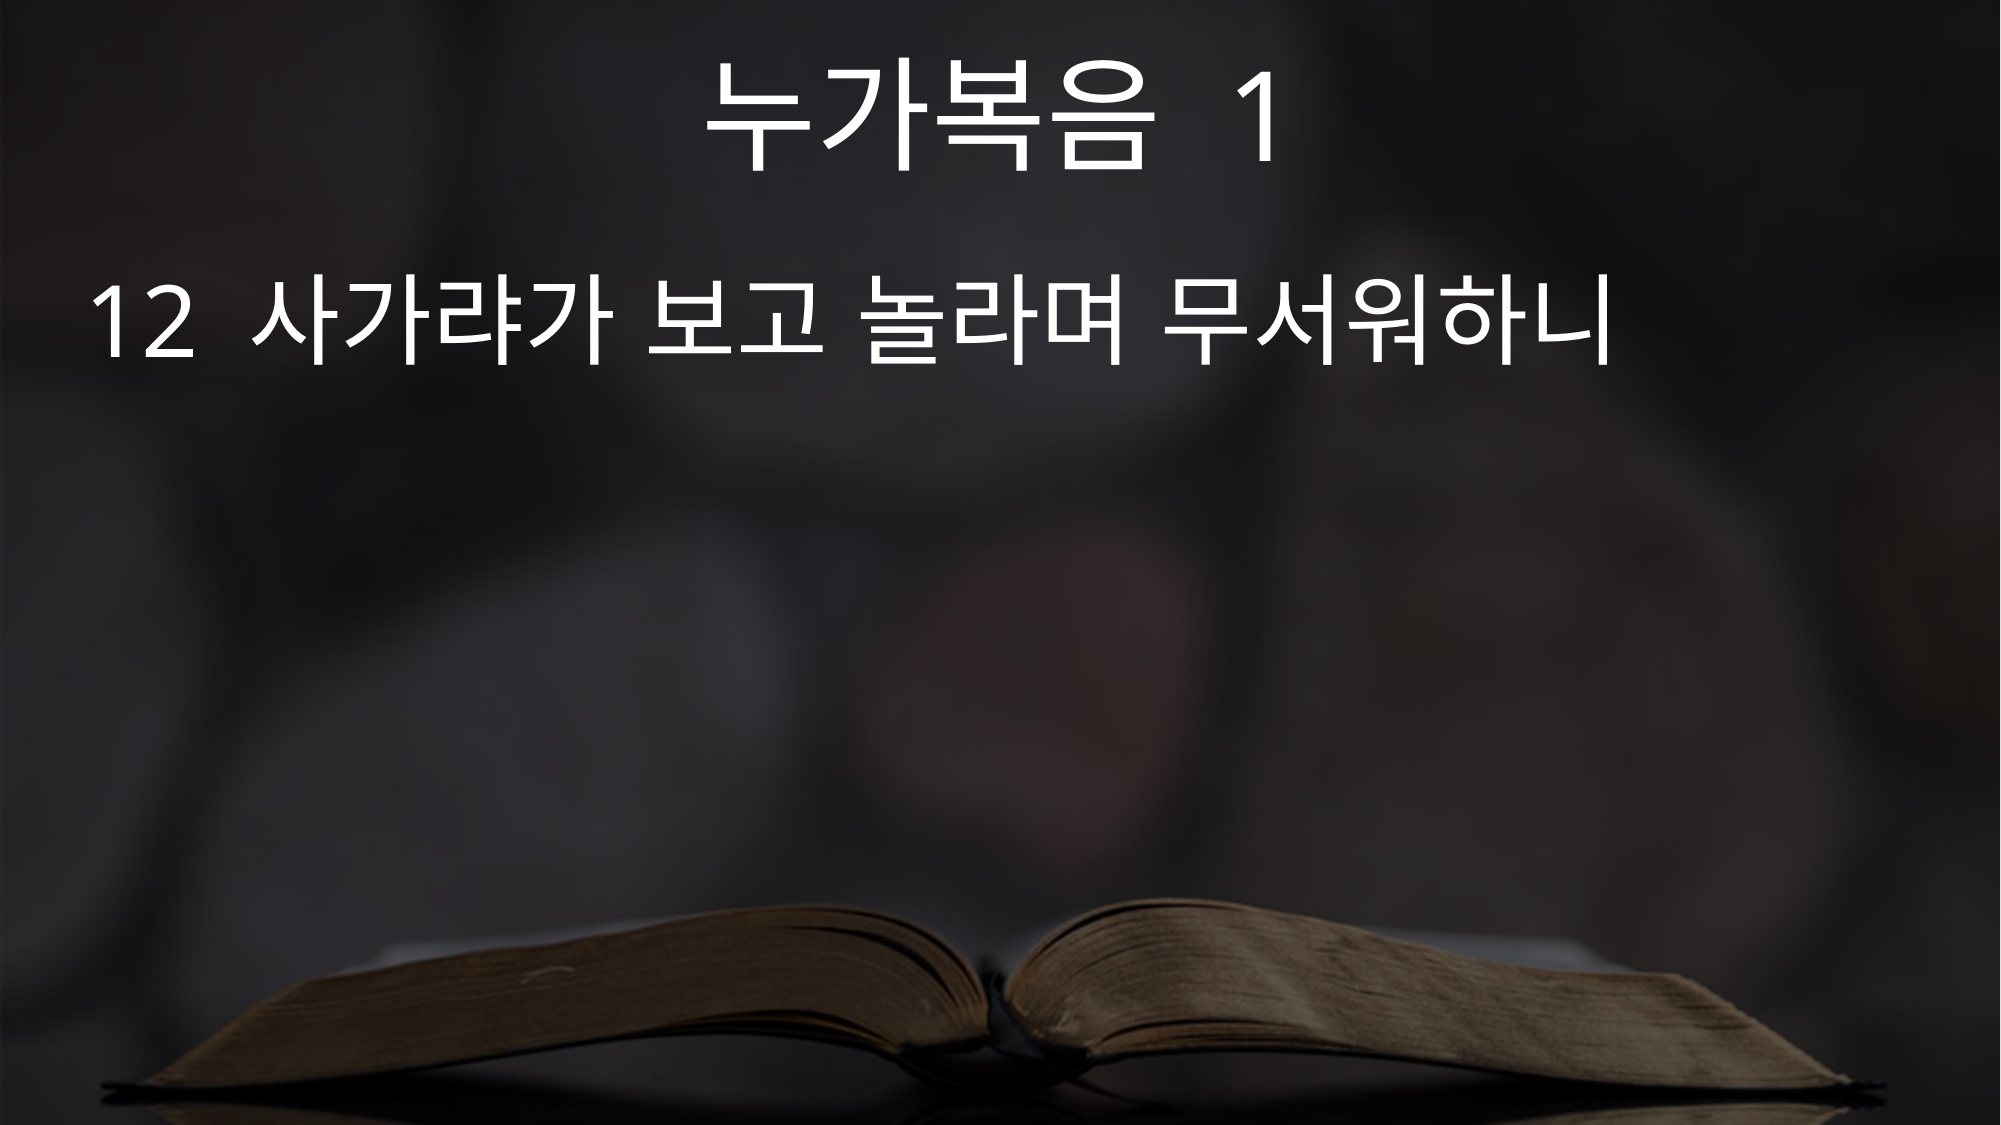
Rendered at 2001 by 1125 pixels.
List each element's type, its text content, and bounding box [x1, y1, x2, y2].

list 12 사가랴가 보고 놀라며 무서워하니 [69, 263, 1953, 423]
picture [0, 0, 2001, 1125]
footer 누가복음 1 [0, 32, 2000, 192]
